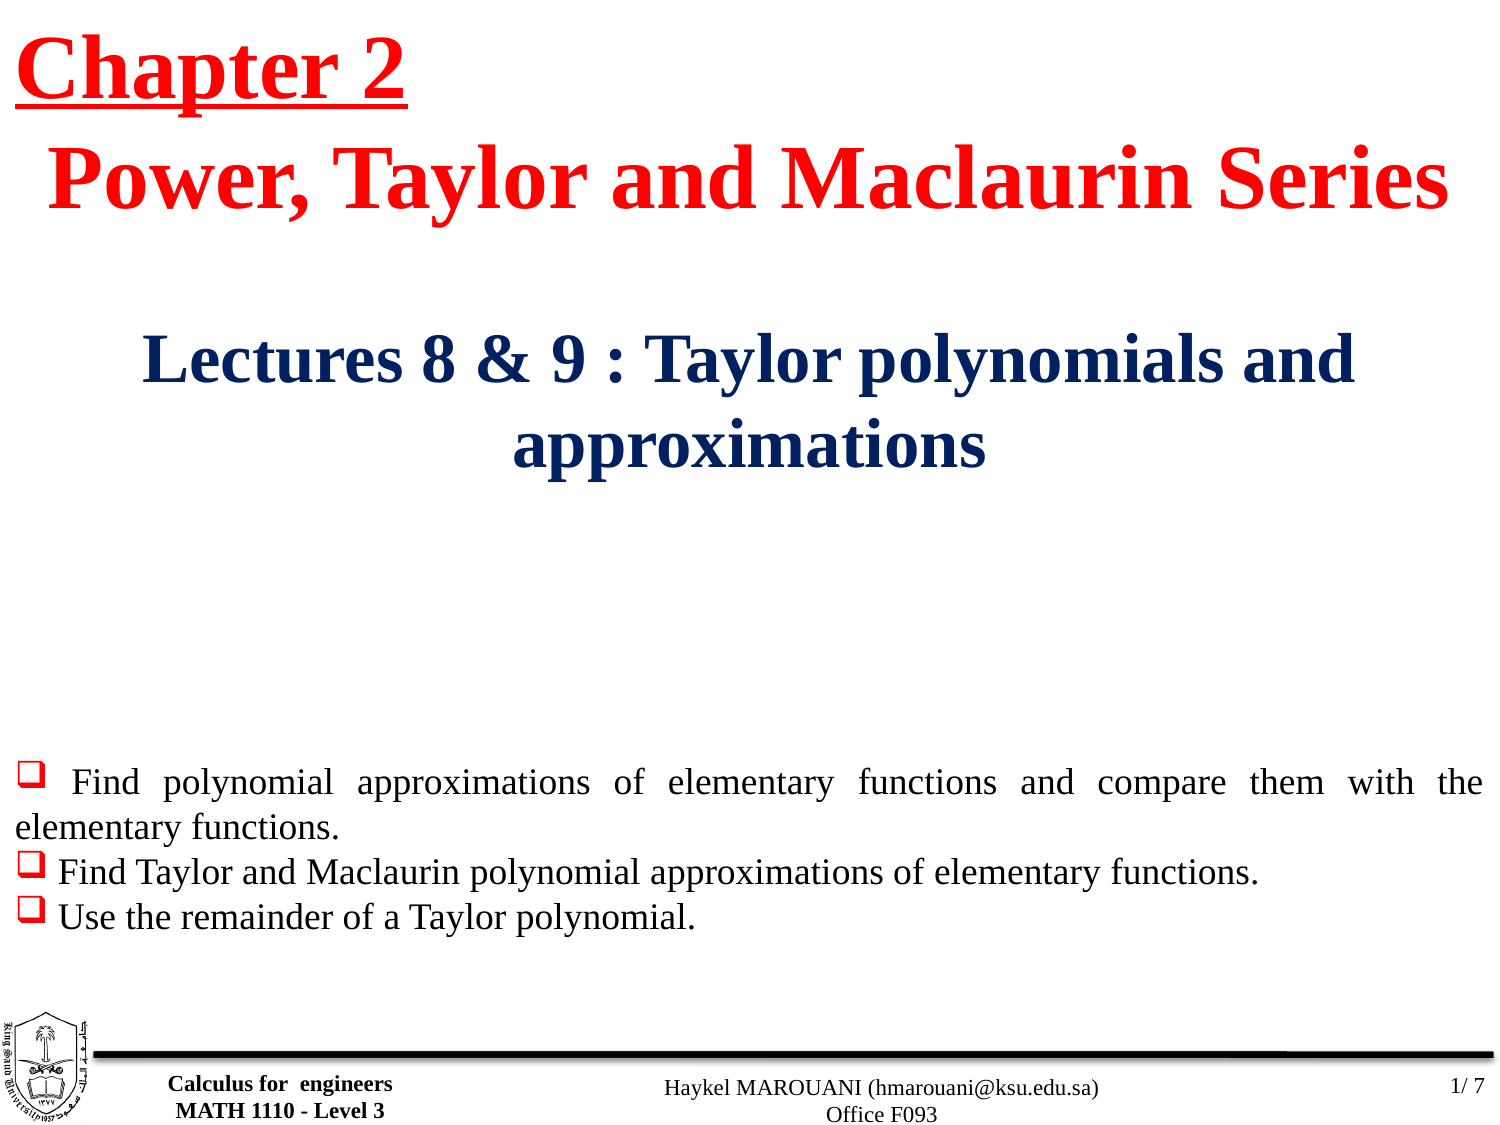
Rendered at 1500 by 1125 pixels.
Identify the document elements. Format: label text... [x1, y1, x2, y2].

text_box Chapter 2 Power, Taylor and Maclaurin Series Lectures 8 & 9 : Taylor polynomials and approximations [0, 0, 1500, 703]
picture [0, 1010, 91, 1125]
slide_number Calculus for engineers MATH 1110 - Level 3 [105, 1060, 456, 1121]
text_box Find polynomial approximations of elementary functions and compare them with the elementary functions. Find Taylor and Maclaurin polynomial approximations of elementary functions. Use the remainder of a Taylor polynomial. [0, 749, 1500, 945]
footer Haykel MAROUANI (hmarouani@ksu.edu.sa) Office F093 [644, 1065, 1120, 1125]
slide_number 1/ 7 [1359, 1062, 1500, 1123]
